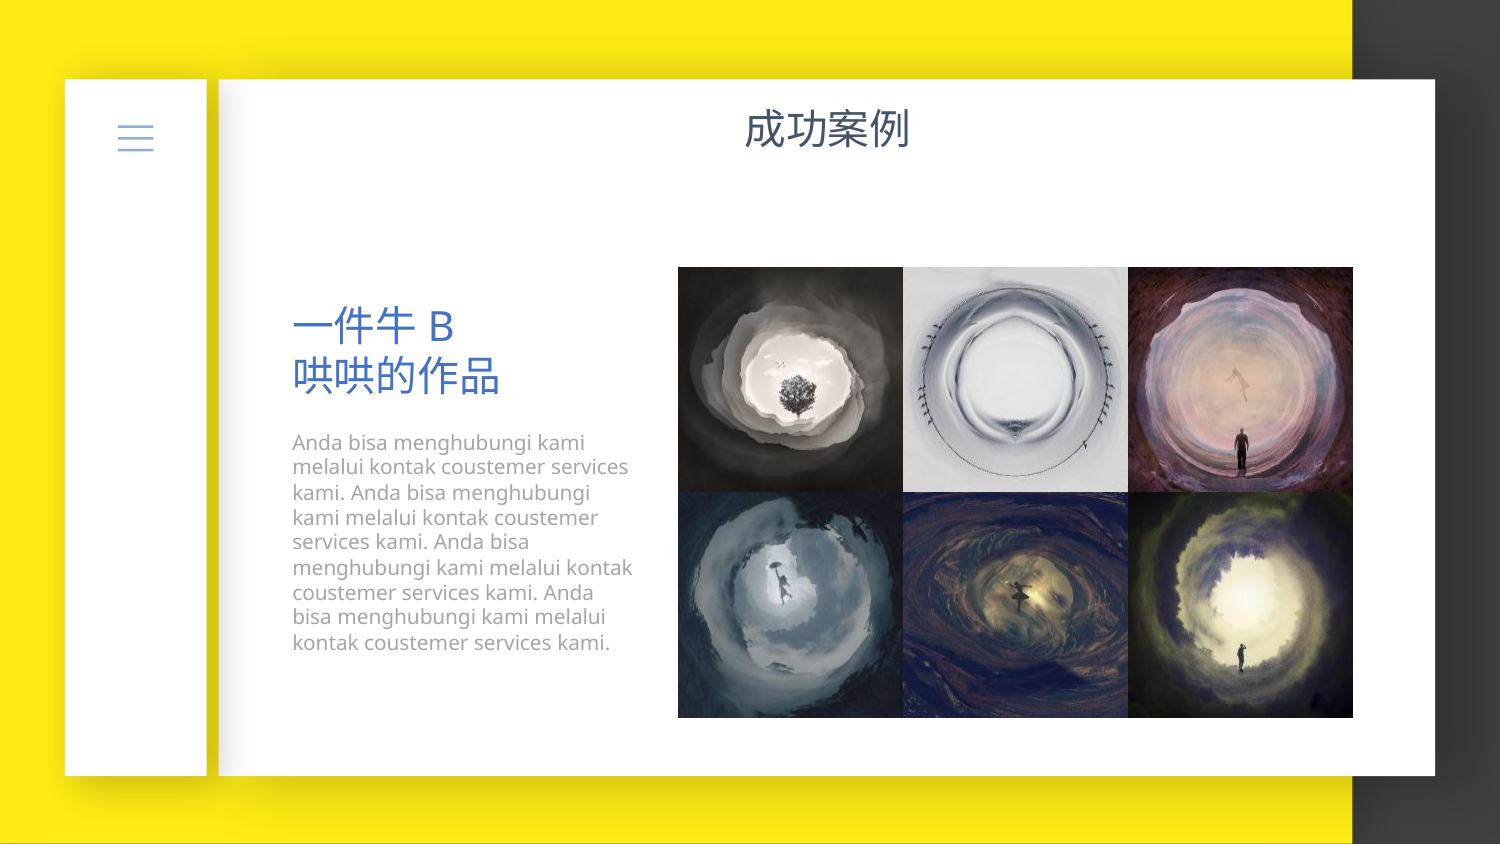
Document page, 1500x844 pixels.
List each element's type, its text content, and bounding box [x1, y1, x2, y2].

text_box 一件牛B 哄哄的作品 [277, 291, 581, 340]
picture [677, 267, 1353, 718]
text_box Anda bisa menghubungi kami melalui kontak coustemer services kami. Anda bisa menghubungi kami melalui kontak coustemer services kami. Anda bisa menghubungi kami melalui kontak coustemer services kami. Anda bisa menghubungi kami melalui kontak coustemer services kami. [277, 421, 648, 687]
text_box 成功案例 [729, 95, 928, 151]
